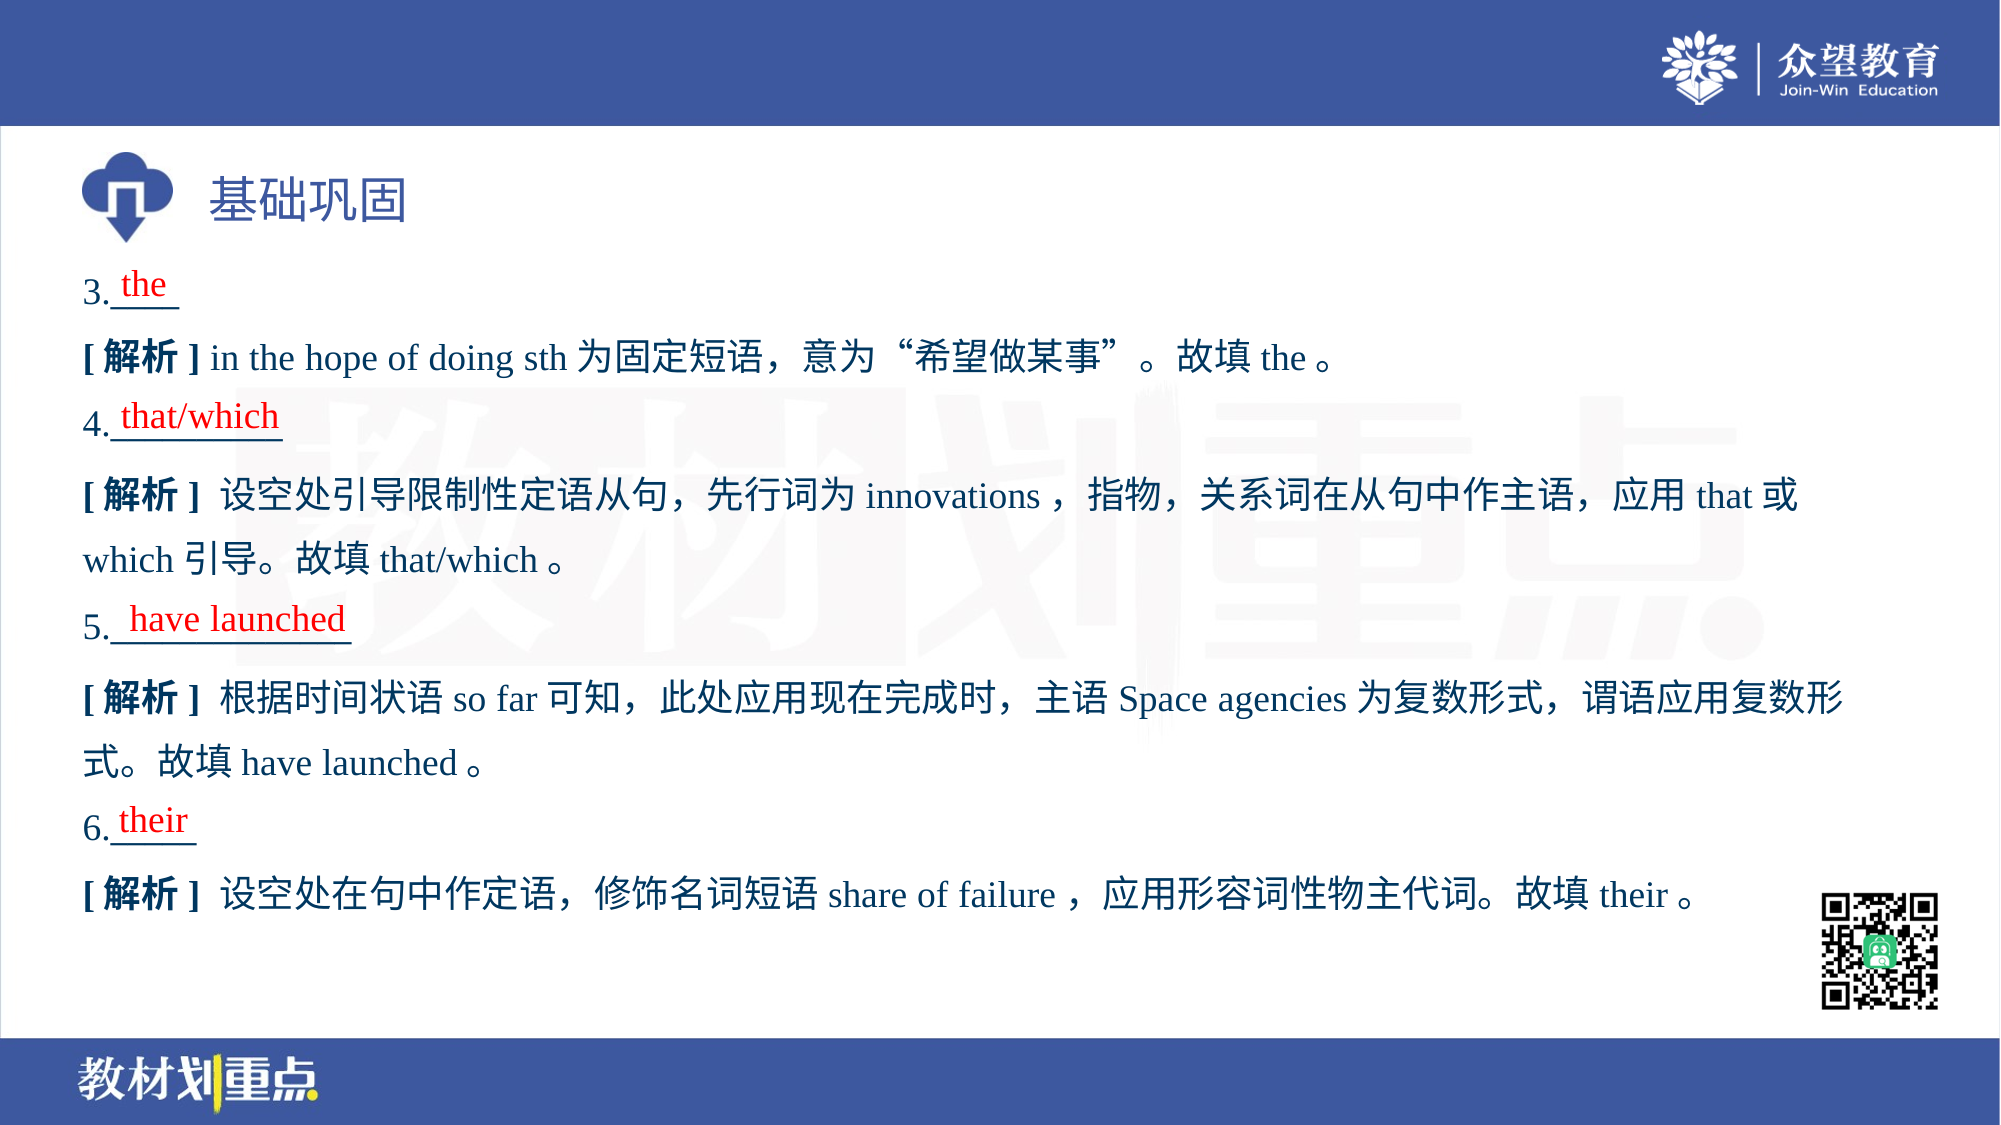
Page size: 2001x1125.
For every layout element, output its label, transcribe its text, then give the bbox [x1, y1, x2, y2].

text_box [解析] 设空处引导限制性定语从句，先行词为innovations，指物，关系词在从句中作主语，应用that或 which引导。故填that/which。 [82, 446, 1817, 574]
text_box their [105, 775, 202, 834]
picture [0, 0, 2000, 1125]
text_box [解析] in the hope of doing sth为固定短语，意为“希望做某事”。故填the。 [82, 313, 1817, 371]
text_box 4.__________ [82, 379, 1817, 438]
text_box 3.____ [82, 247, 1817, 306]
text_box have launched [111, 574, 364, 632]
text_box the [107, 238, 181, 298]
text_box 6._____ [82, 783, 1817, 842]
text_box that/which [107, 371, 293, 430]
text_box [解析] 根据时间状语so far可知，此处应用现在完成时，主语Space agencies为复数形式，谓语应用复数形 式。故填have launched。 [82, 650, 1817, 777]
text_box [解析] 设空处在句中作定语，修饰名词短语share of failure，应用形容词性物主代词。故填their。 [82, 850, 1817, 908]
text_box 5.______________ [82, 582, 1817, 641]
